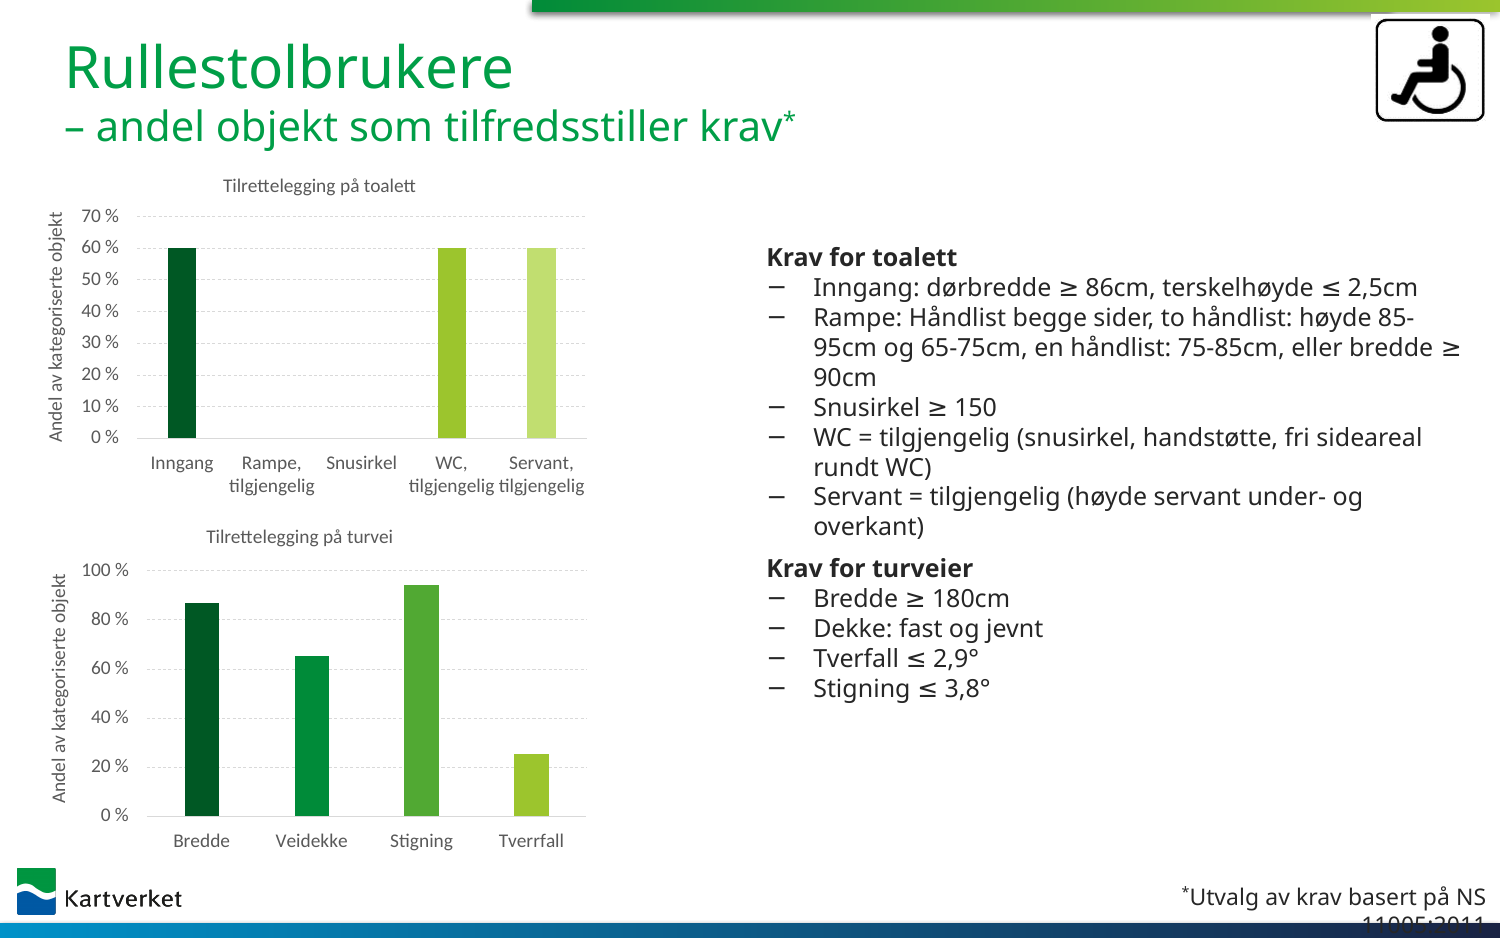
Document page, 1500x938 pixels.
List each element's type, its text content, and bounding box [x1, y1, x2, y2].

picture [41, 166, 598, 505]
picture [41, 520, 598, 859]
text_box Krav for turveier Bredde ≥ 180cm Dekke: fast og jevnt Tverfall ≤ 2,9° Stigning ≤ 3,8° [751, 545, 1483, 710]
picture [1371, 13, 1491, 127]
text_box Rullestolbrukere – andel objekt som tilfredsstiller krav* [49, 14, 1431, 158]
text_box *Utvalg av krav basert på NS 11005:2011 [1068, 873, 1500, 938]
text_box Krav for toalett Inngang: dørbredde ≥ 86cm, terskelhøyde ≤ 2,5cm Rampe: Håndlist begge sider, to håndlist: høyde 85-95cm og 65-75cm, en håndlist: 75-85cm, eller bredde ≥ 90cm Snusirkel ≥ 150 WC = tilgjengelig (snusirkel, handstøtte, fri sideareal rundt WC) Servant = tilgjengelig (høyde servant under- og overkant) [751, 234, 1483, 545]
